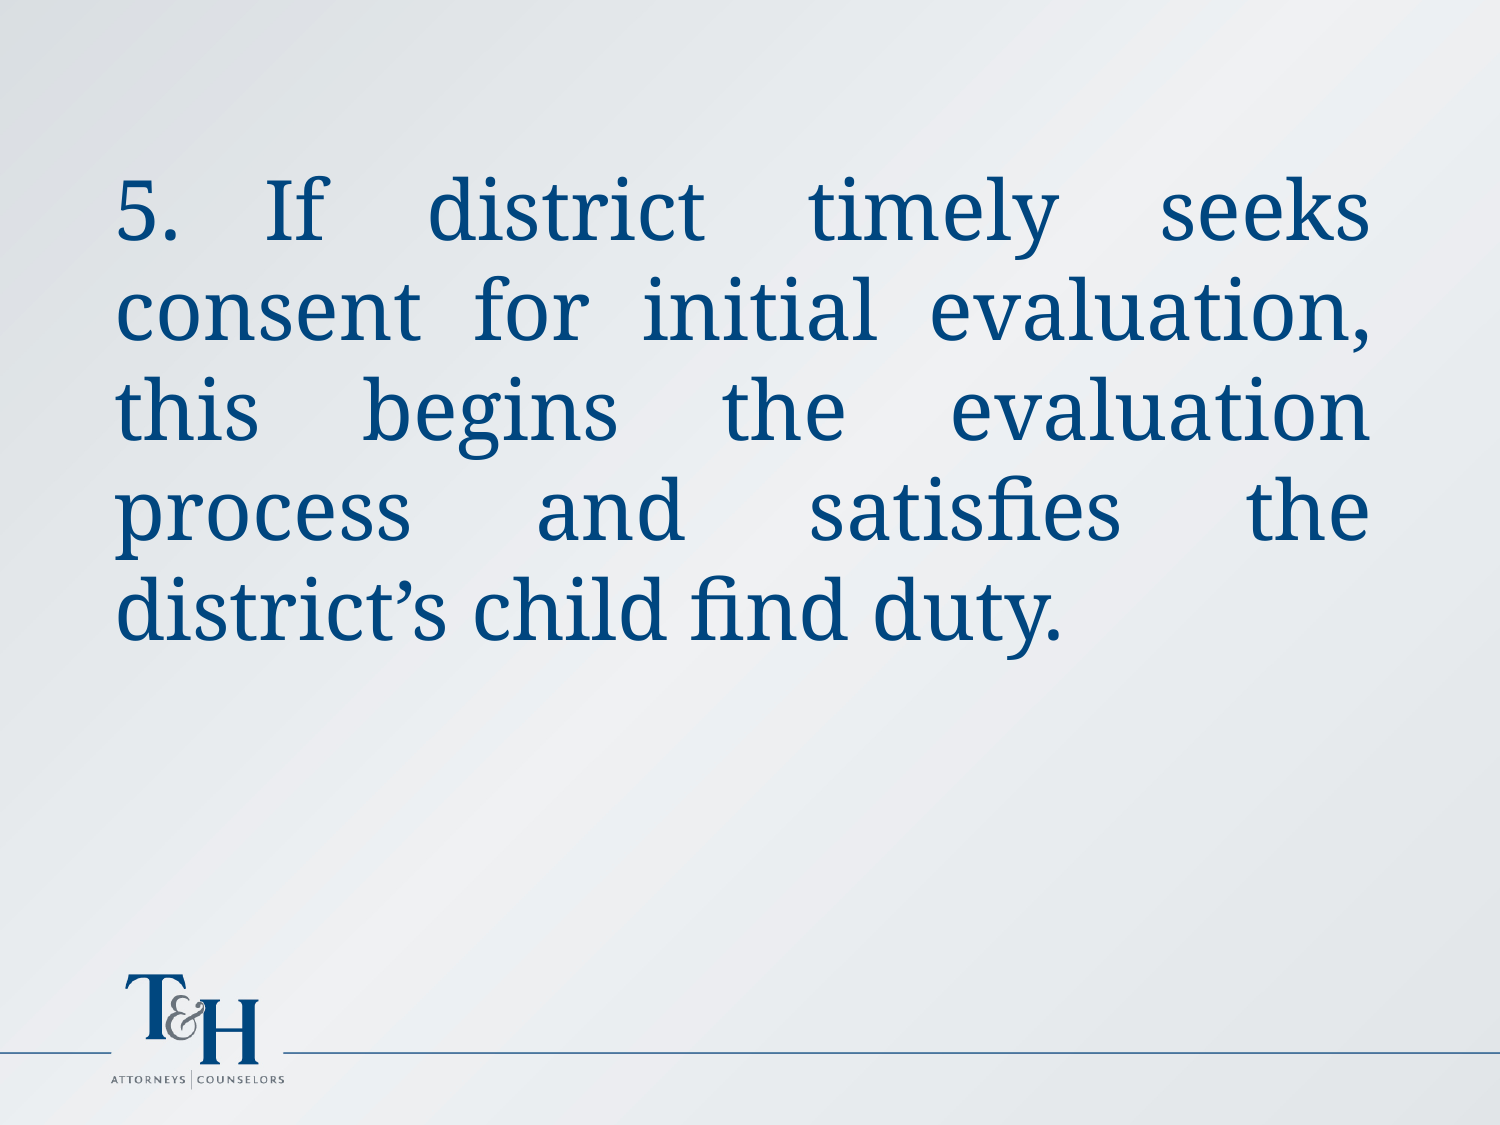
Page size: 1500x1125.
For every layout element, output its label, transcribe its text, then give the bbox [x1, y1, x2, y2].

picture [0, 0, 1500, 1125]
text_box 5. If district timely seeks consent for initial evaluation, this begins the evaluation process and satisfies the district’s child find duty. [99, 149, 1388, 665]
